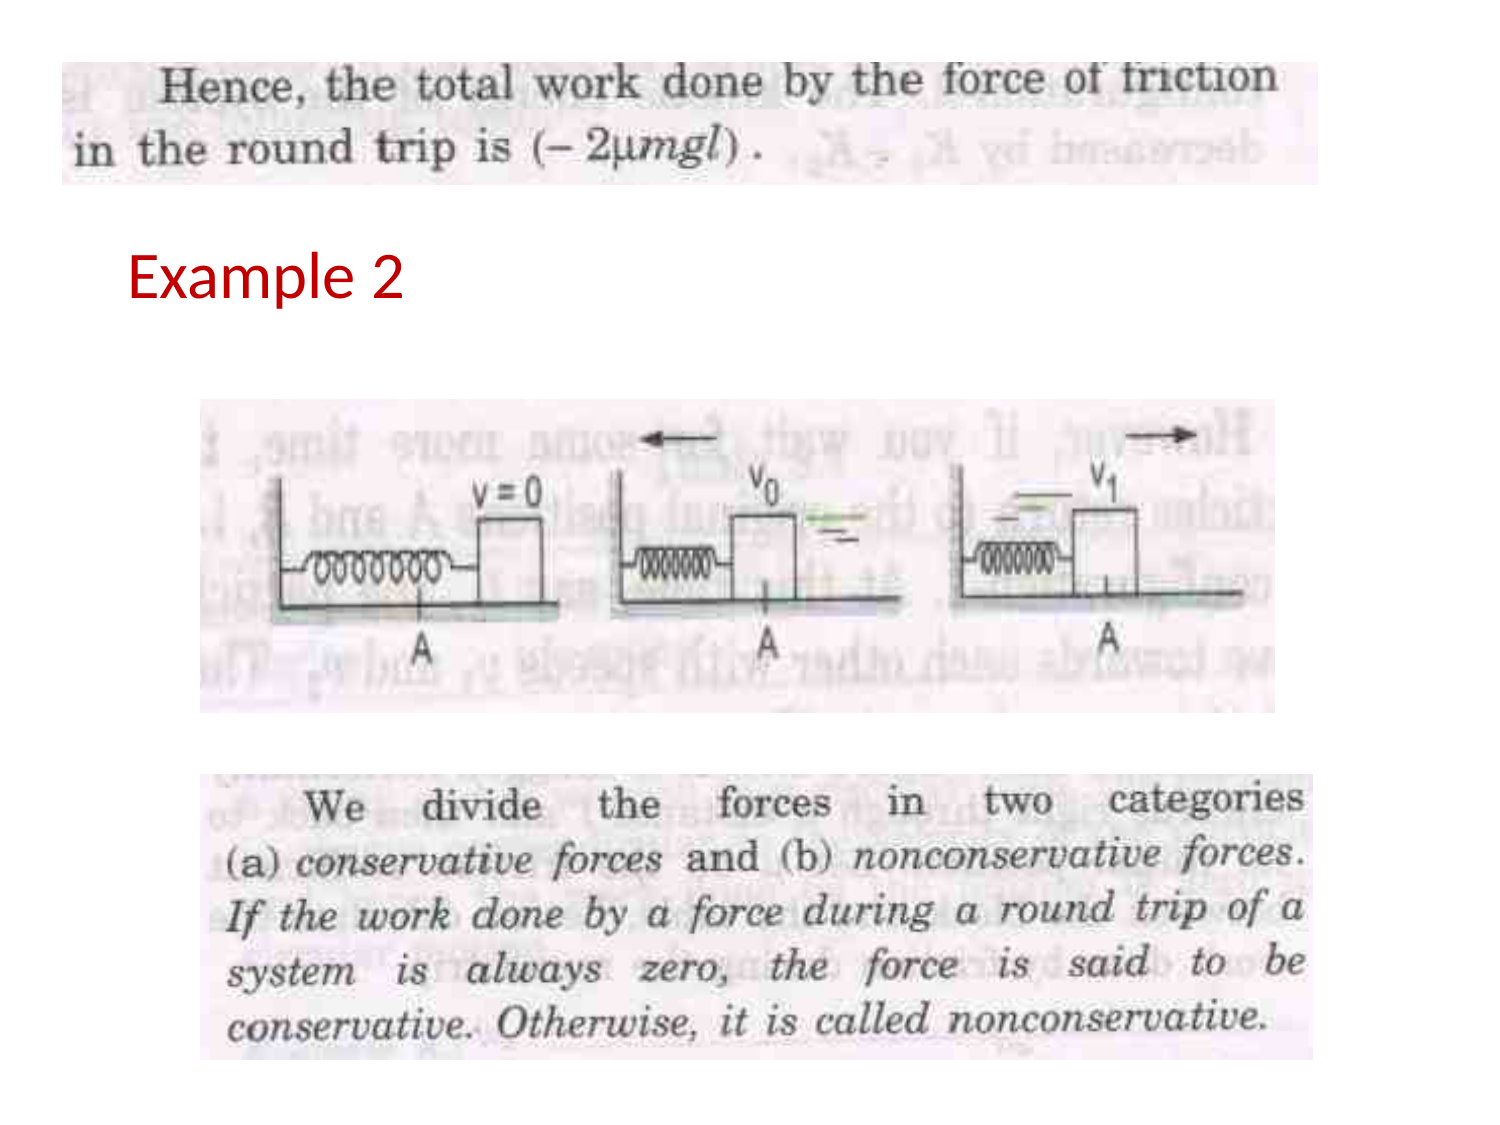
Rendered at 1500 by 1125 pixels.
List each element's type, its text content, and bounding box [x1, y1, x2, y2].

picture [199, 774, 1313, 1060]
picture [62, 62, 1318, 185]
picture [199, 399, 1276, 713]
text_box Example 2 [112, 224, 513, 320]
